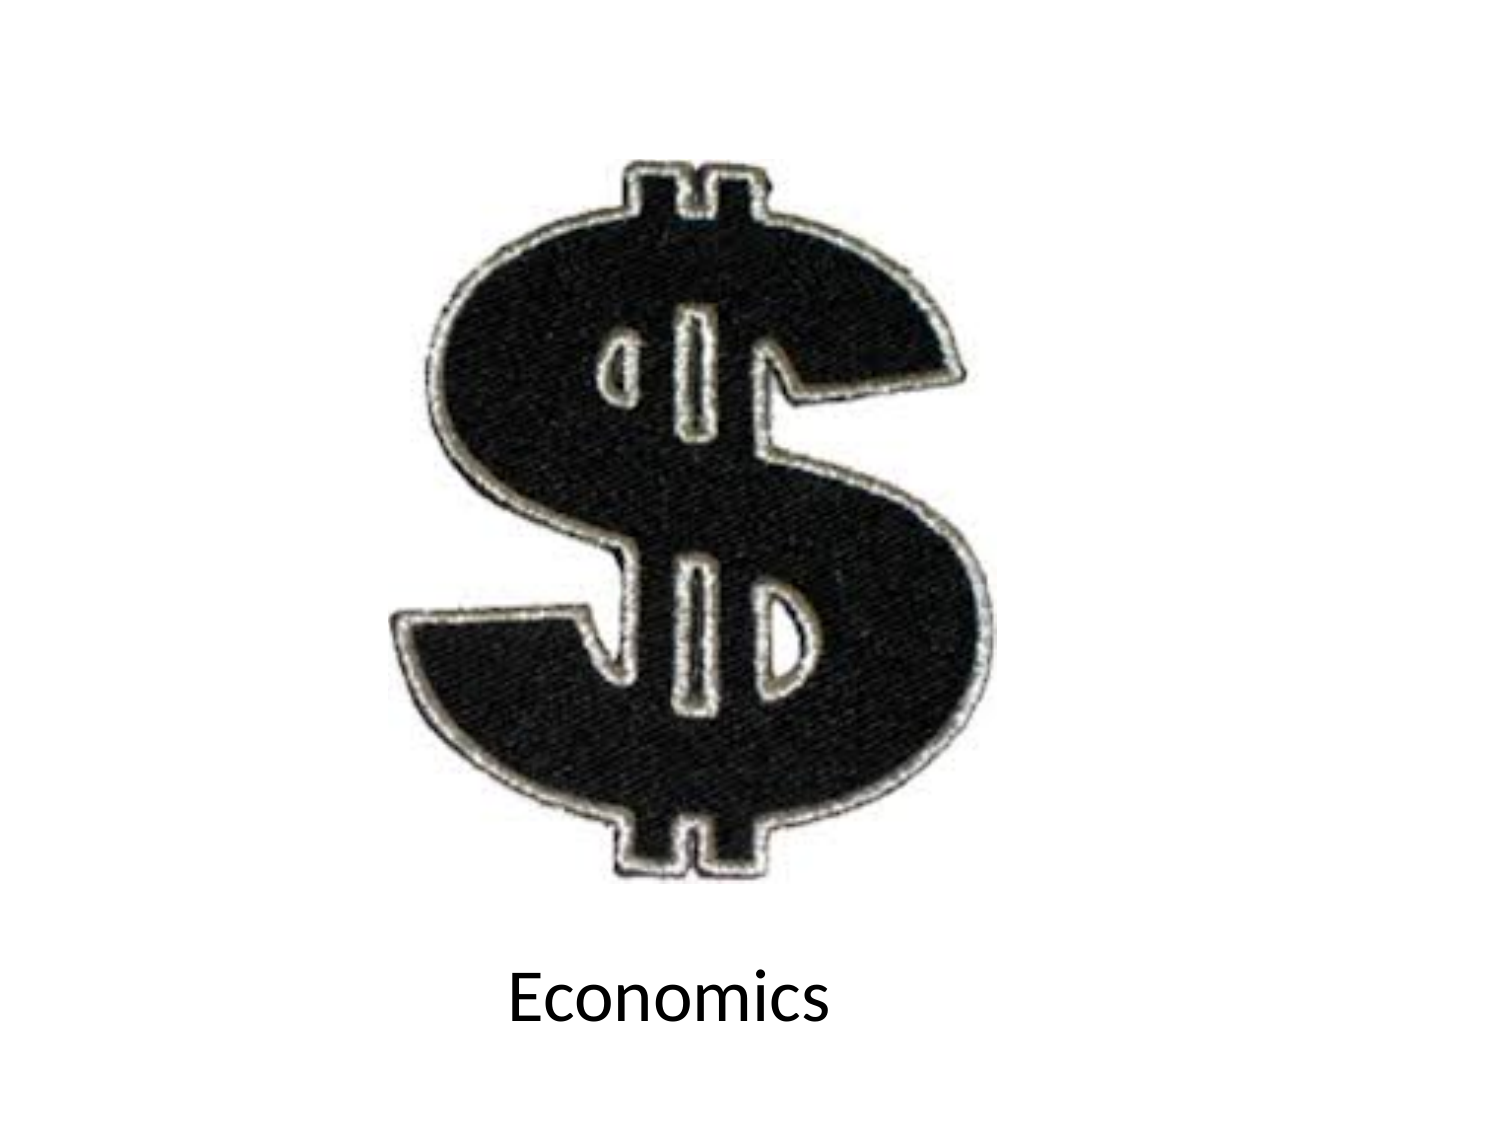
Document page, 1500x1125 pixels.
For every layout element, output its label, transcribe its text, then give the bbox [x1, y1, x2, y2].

text_box Economics [493, 939, 859, 1044]
picture [388, 159, 998, 884]
